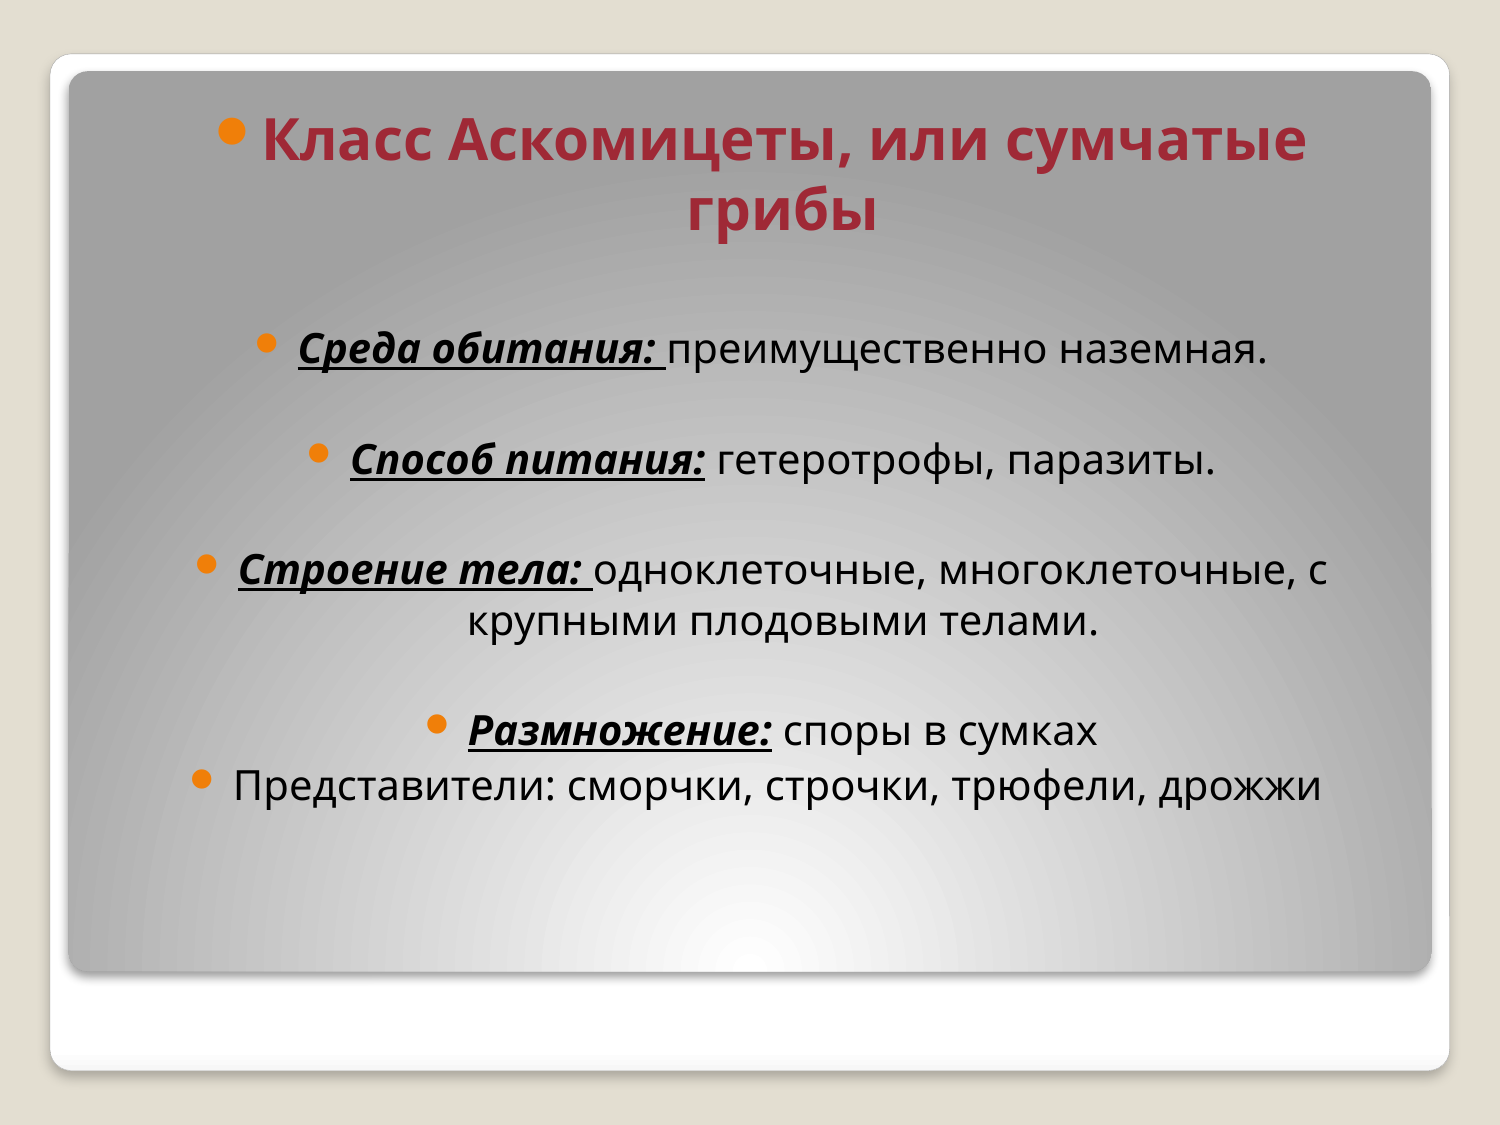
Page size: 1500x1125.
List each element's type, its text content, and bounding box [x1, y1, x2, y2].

list Класс Аскомицеты, или сумчатые грибы Среда обитания: преимущественно наземная. Способ питания: гетеротрофы, паразиты. Строение тела: одноклеточные, многоклеточные, с крупными плодовыми телами. Размножение: споры в сумках Представители: сморчки, строчки, трюфели, дрожжи [82, 86, 1426, 775]
